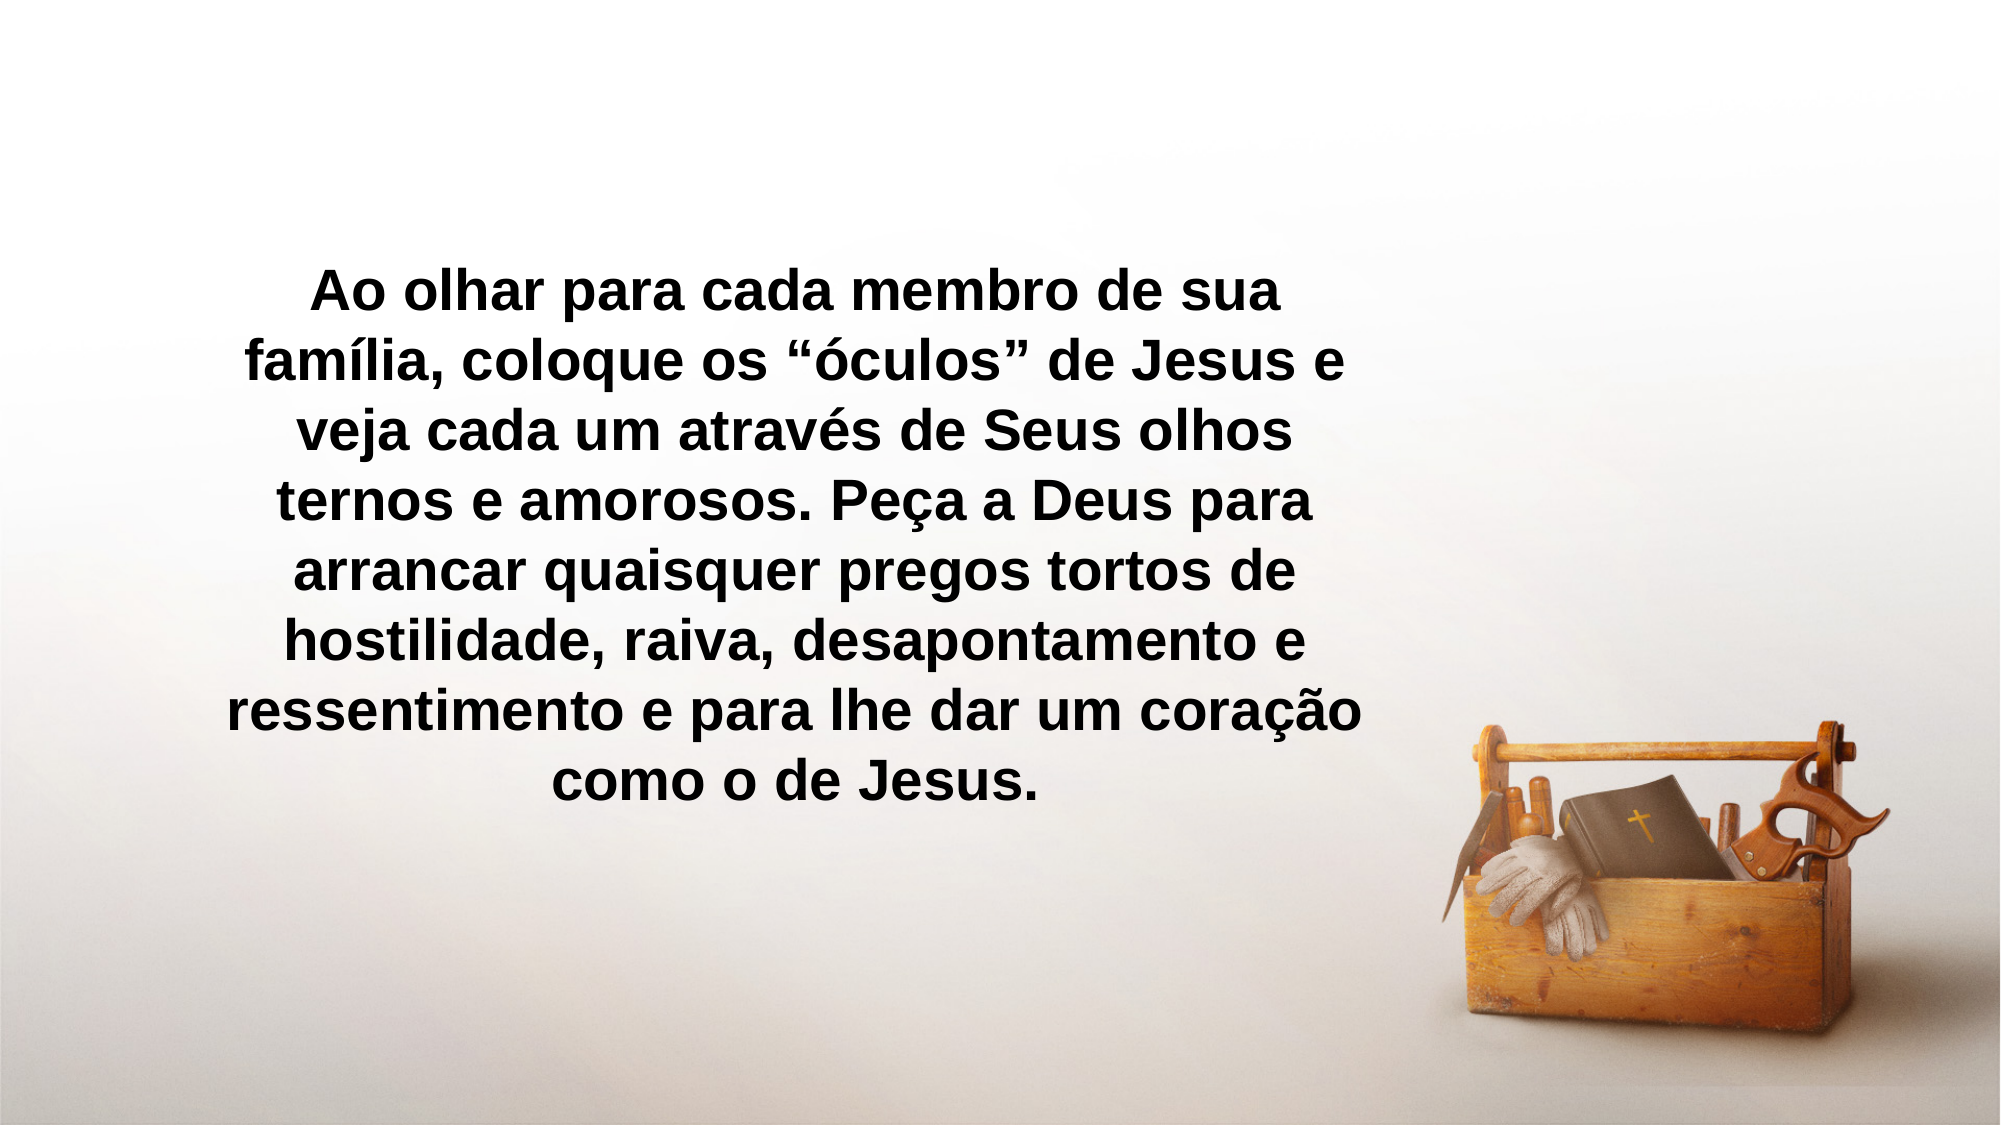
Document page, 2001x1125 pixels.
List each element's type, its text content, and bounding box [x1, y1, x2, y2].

picture [0, 0, 2001, 1125]
text_box Ao olhar para cada membro de sua família, coloque os “óculos” de Jesus e veja cada um através de Seus olhos ternos e amorosos. Peça a Deus para arrancar quaisquer pregos tortos de hostilidade, raiva, desapontamento e ressentimento e para lhe dar um coração como o de Jesus. [196, 245, 1395, 820]
